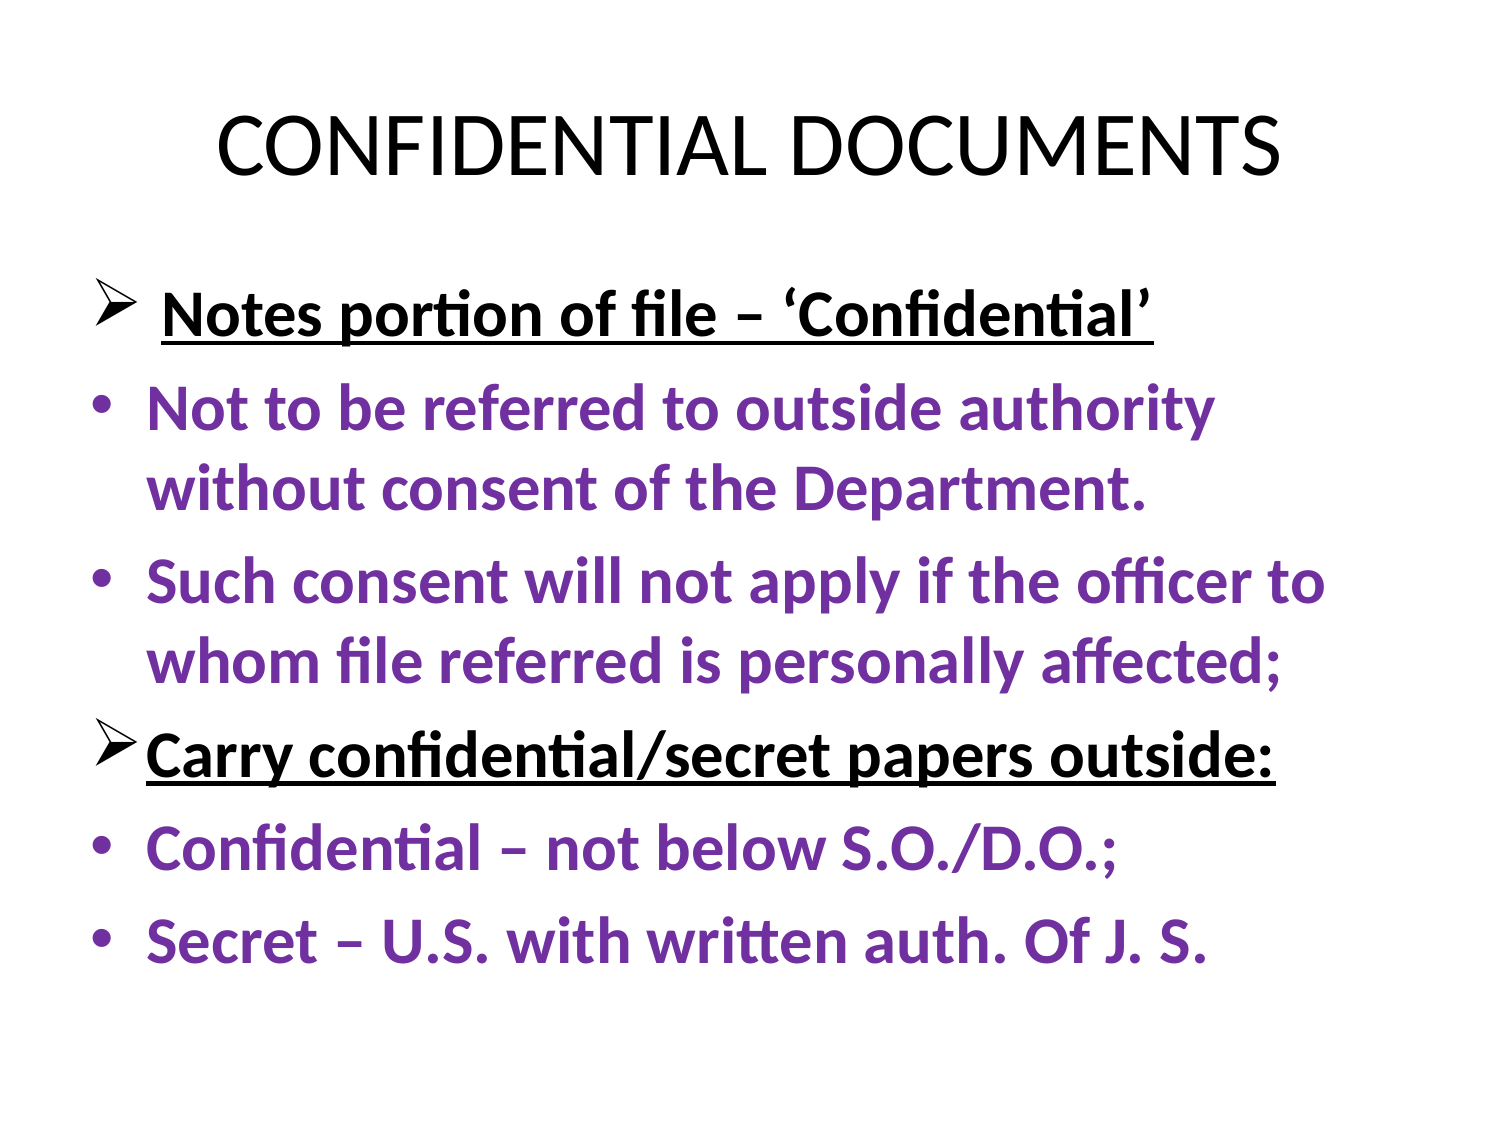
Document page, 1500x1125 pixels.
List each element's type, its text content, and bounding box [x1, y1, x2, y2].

title CONFIDENTIAL DOCUMENTS [75, 45, 1425, 233]
list Notes portion of file – ‘Confidential’ Not to be referred to outside authority without consent of the Department. Such consent will not apply if the officer to whom file referred is personally affected; Carry confidential/secret papers outside: Confidential – not below S.O./D.O.; Secret – U.S. with written auth. Of J. S. [75, 262, 1425, 1005]
